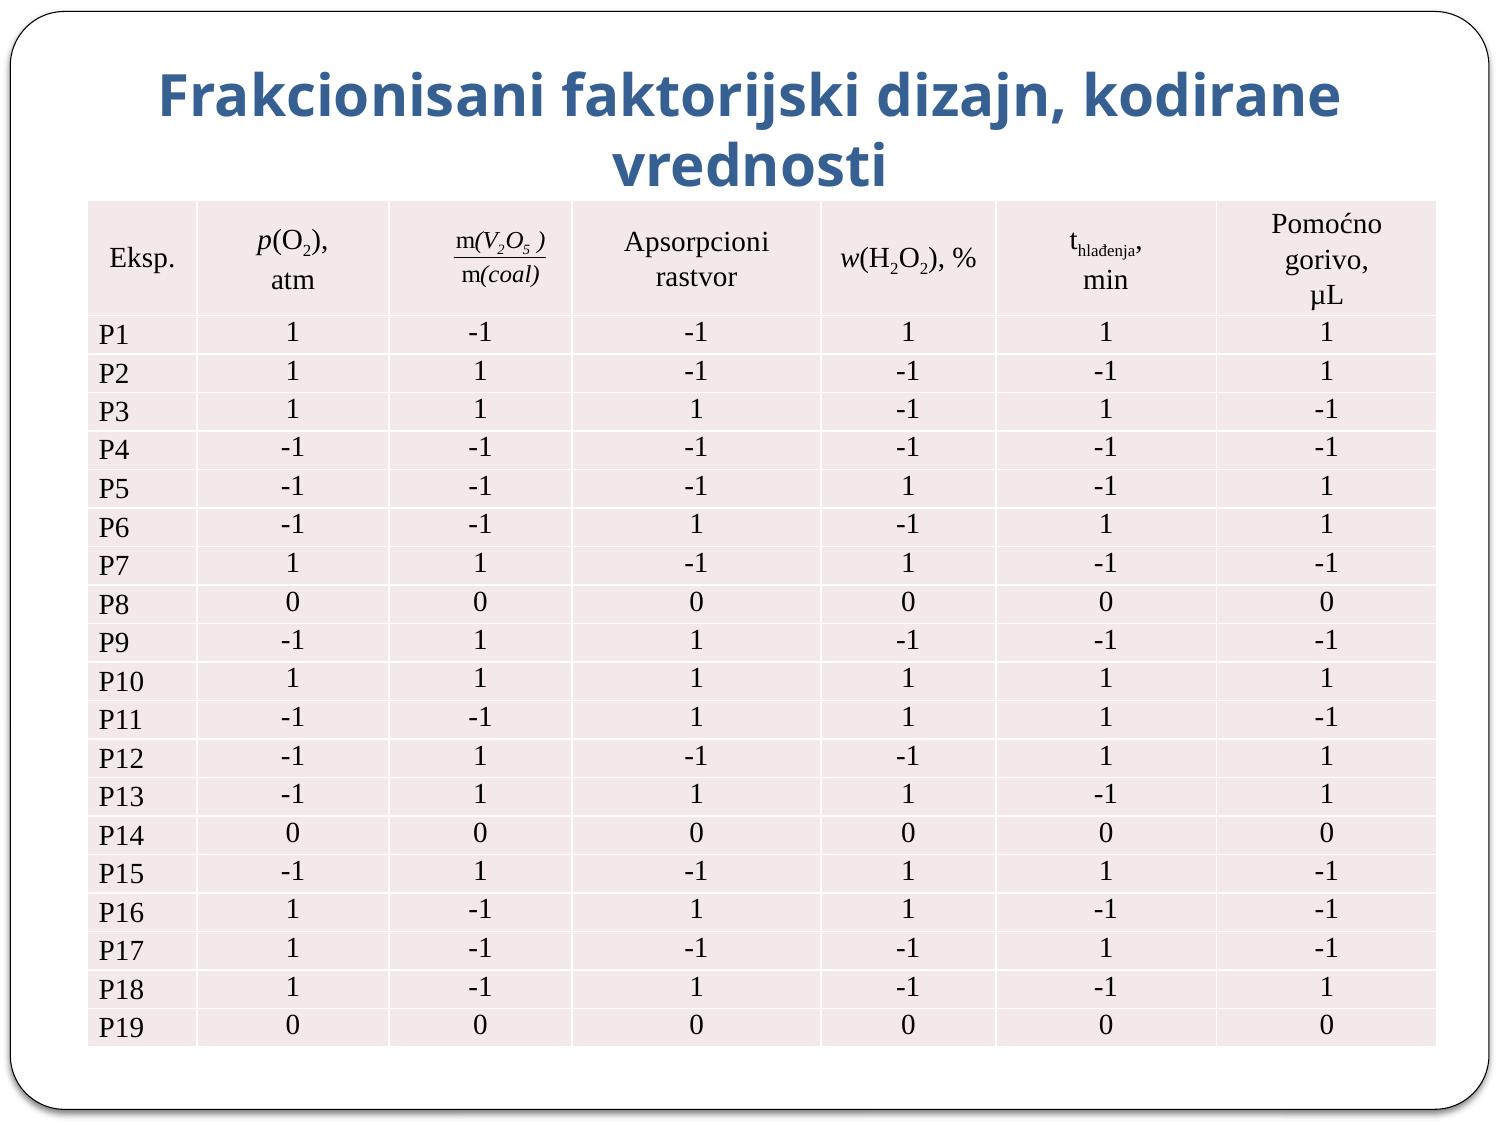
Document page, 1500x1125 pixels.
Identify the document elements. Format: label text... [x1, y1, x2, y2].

table_cell P4 [88, 432, 196, 469]
table_cell 1 [198, 932, 388, 969]
table_cell 0 [997, 1009, 1216, 1046]
table_cell 0 [390, 1009, 571, 1046]
table_cell 1 [822, 778, 995, 815]
table_cell 1 [573, 509, 820, 546]
table_cell -1 [822, 509, 995, 546]
table_cell 1 [997, 663, 1216, 700]
table_cell 1 [390, 624, 571, 661]
table_cell 1 [198, 547, 388, 584]
table_cell 1 [198, 894, 388, 931]
table_cell P13 [88, 778, 196, 815]
table_cell -1 [198, 701, 388, 738]
table_cell -1 [997, 894, 1216, 931]
table_cell -1 [390, 470, 571, 507]
table_cell 1 [1217, 316, 1436, 353]
table_cell -1 [822, 432, 995, 469]
table_cell 0 [198, 1009, 388, 1046]
table_cell -1 [198, 624, 388, 661]
table_cell -1 [997, 470, 1216, 507]
table_cell -1 [198, 509, 388, 546]
table_cell -1 [822, 740, 995, 777]
table_cell -1 [390, 316, 571, 353]
table_cell -1 [822, 624, 995, 661]
table_cell P10 [88, 663, 196, 700]
table_cell -1 [997, 432, 1216, 469]
table_cell -1 [997, 971, 1216, 1008]
table_cell 1 [390, 393, 571, 430]
table_cell 1 [573, 971, 820, 1008]
table_cell 1 [573, 663, 820, 700]
table_cell -1 [997, 547, 1216, 584]
table_cell -1 [198, 432, 388, 469]
table_cell 1 [390, 778, 571, 815]
table_cell -1 [1217, 547, 1436, 584]
table_cell 1 [1217, 470, 1436, 507]
table_cell -1 [198, 855, 388, 892]
table_cell P2 [88, 355, 196, 392]
table_cell 0 [573, 1009, 820, 1046]
table_cell -1 [1217, 701, 1436, 738]
table_cell P14 [88, 817, 196, 854]
table_cell 1 [198, 355, 388, 392]
table_cell -1 [1217, 393, 1436, 430]
table_cell 1 [822, 547, 995, 584]
table_cell -1 [198, 470, 388, 507]
table_cell -1 [573, 740, 820, 777]
table_cell P7 [88, 547, 196, 584]
table_cell 0 [997, 586, 1216, 623]
table_cell 1 [822, 894, 995, 931]
table_cell 1 [997, 855, 1216, 892]
table_cell -1 [198, 778, 388, 815]
table_cell -1 [573, 470, 820, 507]
table_cell 0 [198, 817, 388, 854]
table_cell 0 [573, 817, 820, 854]
table_cell -1 [573, 547, 820, 584]
table_cell 1 [573, 393, 820, 430]
table_cell -1 [1217, 432, 1436, 469]
table_cell 1 [822, 316, 995, 353]
table_cell -1 [573, 355, 820, 392]
table_cell 1 [822, 663, 995, 700]
table_cell 0 [822, 586, 995, 623]
table_cell -1 [1217, 624, 1436, 661]
table_cell -1 [822, 932, 995, 969]
table_cell 1 [997, 509, 1216, 546]
table_cell -1 [390, 932, 571, 969]
table_cell 1 [997, 740, 1216, 777]
table_header w(H2O2), % [822, 206, 995, 315]
table_cell P5 [88, 470, 196, 507]
text_box Frakcionisani faktorijski dizajn, kodirane vrednosti [24, 50, 1475, 206]
table_cell 1 [997, 932, 1216, 969]
table_cell 0 [997, 817, 1216, 854]
table_cell 1 [390, 855, 571, 892]
table_cell -1 [390, 509, 571, 546]
table_cell P18 [88, 971, 196, 1008]
table_cell 0 [573, 586, 820, 623]
table_cell -1 [573, 432, 820, 469]
table_cell P17 [88, 932, 196, 969]
table_cell -1 [390, 701, 571, 738]
table_cell -1 [997, 624, 1216, 661]
table_cell -1 [1217, 894, 1436, 931]
table_cell P16 [88, 894, 196, 931]
table_cell 1 [390, 663, 571, 700]
table_cell -1 [822, 355, 995, 392]
table_cell 1 [390, 355, 571, 392]
table_cell -1 [822, 393, 995, 430]
table_cell 1 [573, 778, 820, 815]
table_cell 1 [1217, 355, 1436, 392]
table_cell 1 [573, 894, 820, 931]
table_cell 1 [997, 393, 1216, 430]
table_cell 1 [390, 547, 571, 584]
table_cell 1 [822, 701, 995, 738]
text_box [449, 224, 551, 293]
table_cell 1 [573, 624, 820, 661]
table_cell -1 [573, 316, 820, 353]
table_cell 0 [198, 586, 388, 623]
table_cell -1 [997, 355, 1216, 392]
table_cell P6 [88, 509, 196, 546]
table_header thlađenja, min [997, 206, 1216, 315]
table_cell 1 [1217, 663, 1436, 700]
table_cell 0 [822, 1009, 995, 1046]
table_cell -1 [1217, 932, 1436, 969]
table_cell 1 [1217, 740, 1436, 777]
table_cell -1 [390, 971, 571, 1008]
table_cell 0 [1217, 817, 1436, 854]
table_cell P9 [88, 624, 196, 661]
table_cell 0 [390, 586, 571, 623]
table_cell -1 [997, 778, 1216, 815]
table_cell 1 [822, 855, 995, 892]
table_cell 0 [1217, 1009, 1436, 1046]
table_cell P1 [88, 316, 196, 353]
table_cell 1 [1217, 509, 1436, 546]
table_cell 0 [1217, 586, 1436, 623]
table_cell 0 [822, 817, 995, 854]
table_cell -1 [390, 894, 571, 931]
table_header p(O2), atm [198, 206, 388, 315]
table_cell 1 [573, 701, 820, 738]
table_cell 1 [1217, 971, 1436, 1008]
table_cell 1 [198, 316, 388, 353]
table_cell P11 [88, 701, 196, 738]
table_cell 1 [1217, 778, 1436, 815]
table_cell -1 [1217, 855, 1436, 892]
table_cell 1 [997, 316, 1216, 353]
table_cell P12 [88, 740, 196, 777]
table_cell -1 [390, 432, 571, 469]
table_cell 0 [390, 817, 571, 854]
table_cell 1 [822, 470, 995, 507]
table_cell 1 [390, 740, 571, 777]
table_cell 1 [198, 663, 388, 700]
table_cell -1 [573, 932, 820, 969]
table_cell 1 [198, 971, 388, 1008]
table_header Apsorpcioni rastvor [573, 206, 820, 315]
table_cell 1 [198, 393, 388, 430]
table_cell 1 [997, 701, 1216, 738]
table_header Eksp. [88, 206, 196, 315]
table_cell -1 [198, 740, 388, 777]
table_header [390, 206, 571, 315]
table_cell P3 [88, 393, 196, 430]
table_cell -1 [573, 855, 820, 892]
table_cell P15 [88, 855, 196, 892]
table_cell P19 [88, 1009, 196, 1046]
table_cell P8 [88, 586, 196, 623]
table_cell -1 [822, 971, 995, 1008]
table_header Pomoćno gorivo, µL [1217, 206, 1436, 315]
